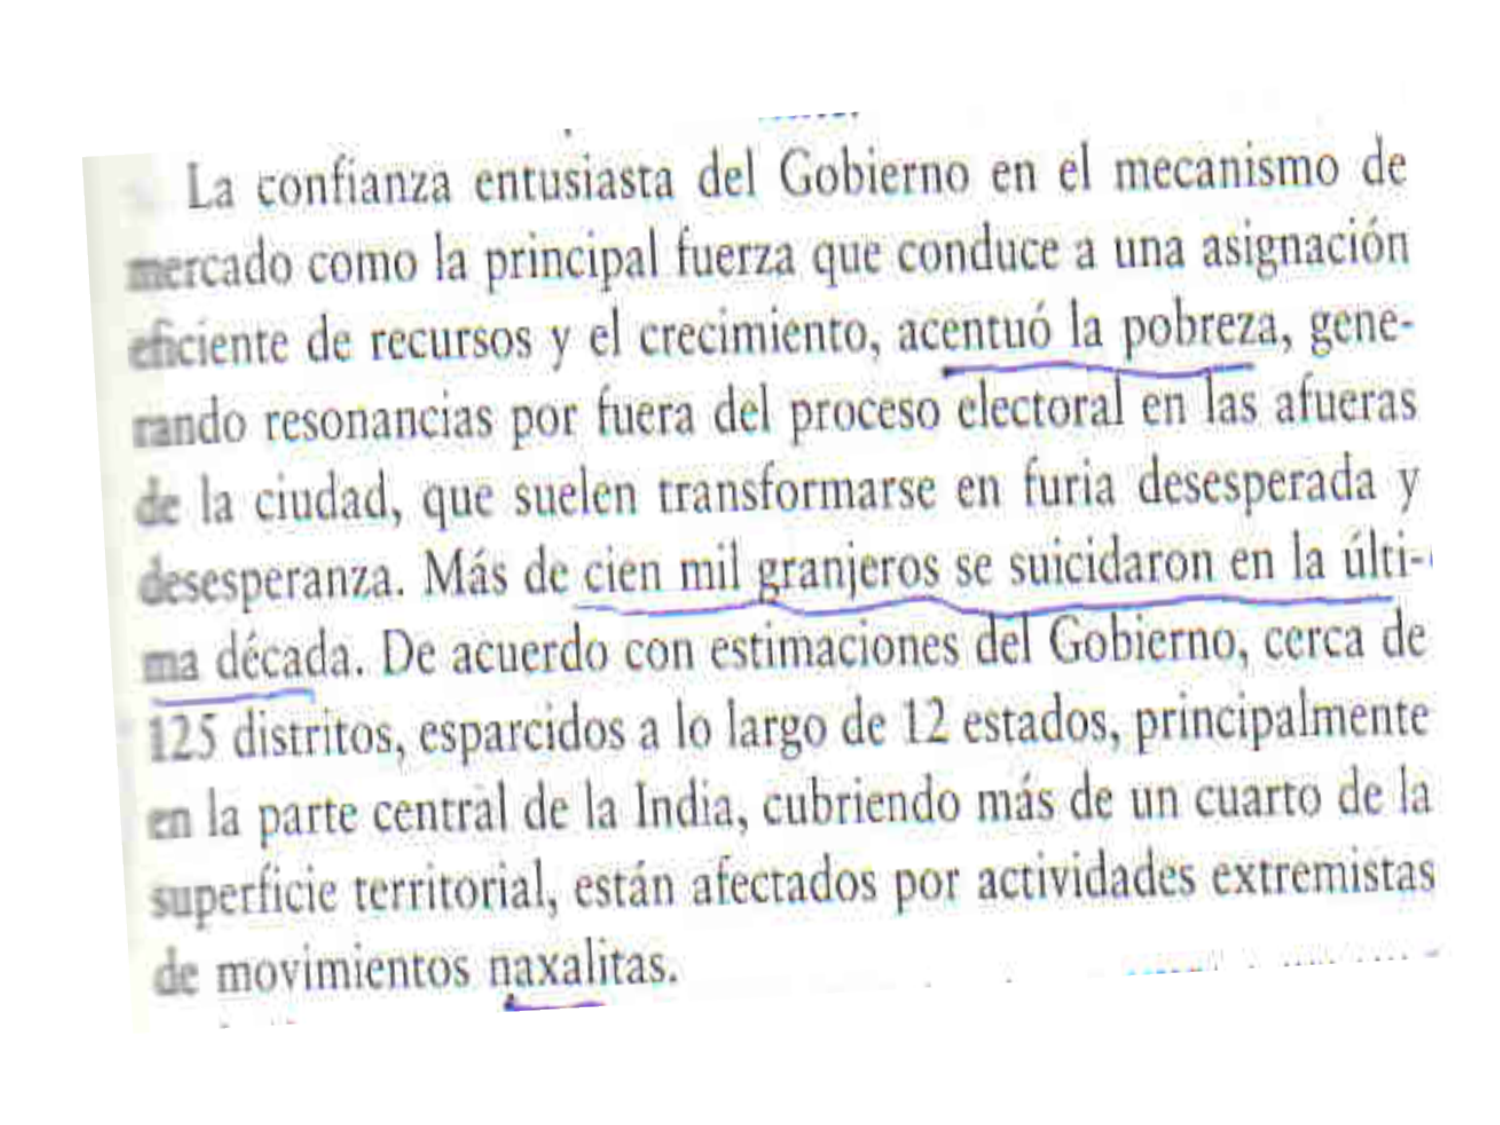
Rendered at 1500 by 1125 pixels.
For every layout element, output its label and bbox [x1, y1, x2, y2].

picture [83, 82, 1455, 1032]
